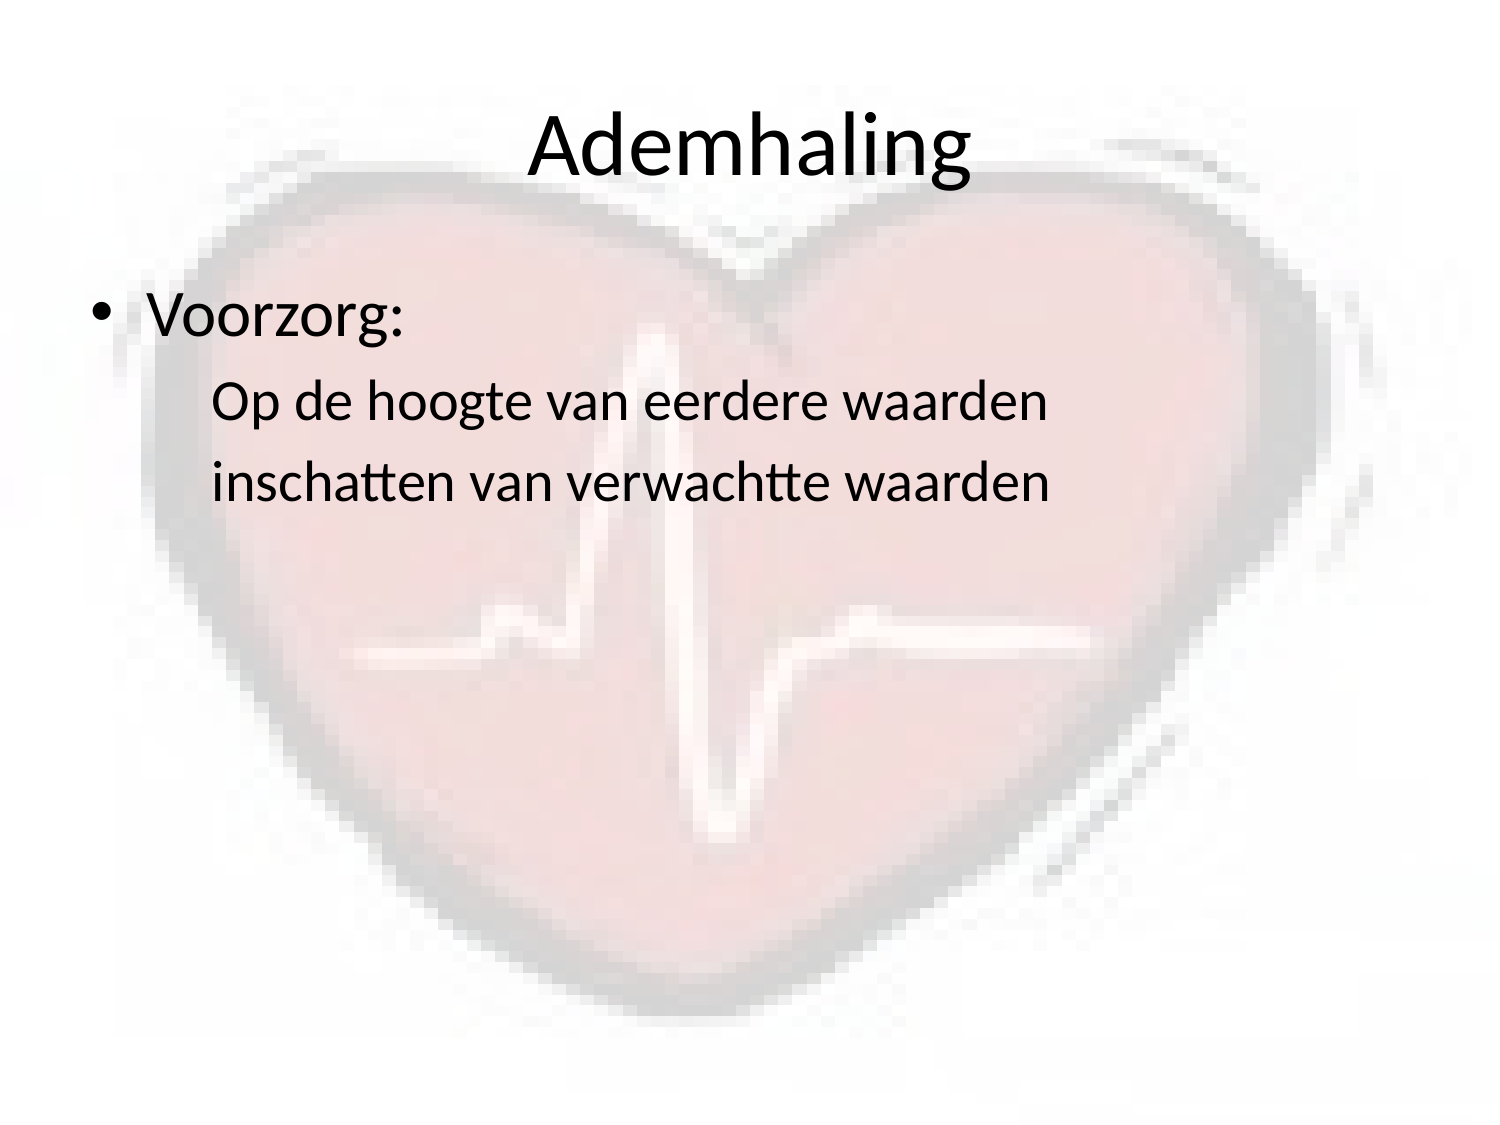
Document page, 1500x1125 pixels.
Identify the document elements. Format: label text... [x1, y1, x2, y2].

title Ademhaling [75, 45, 1425, 233]
list Voorzorg: Op de hoogte van eerdere waarden inschatten van verwachtte waarden [75, 262, 1425, 1005]
